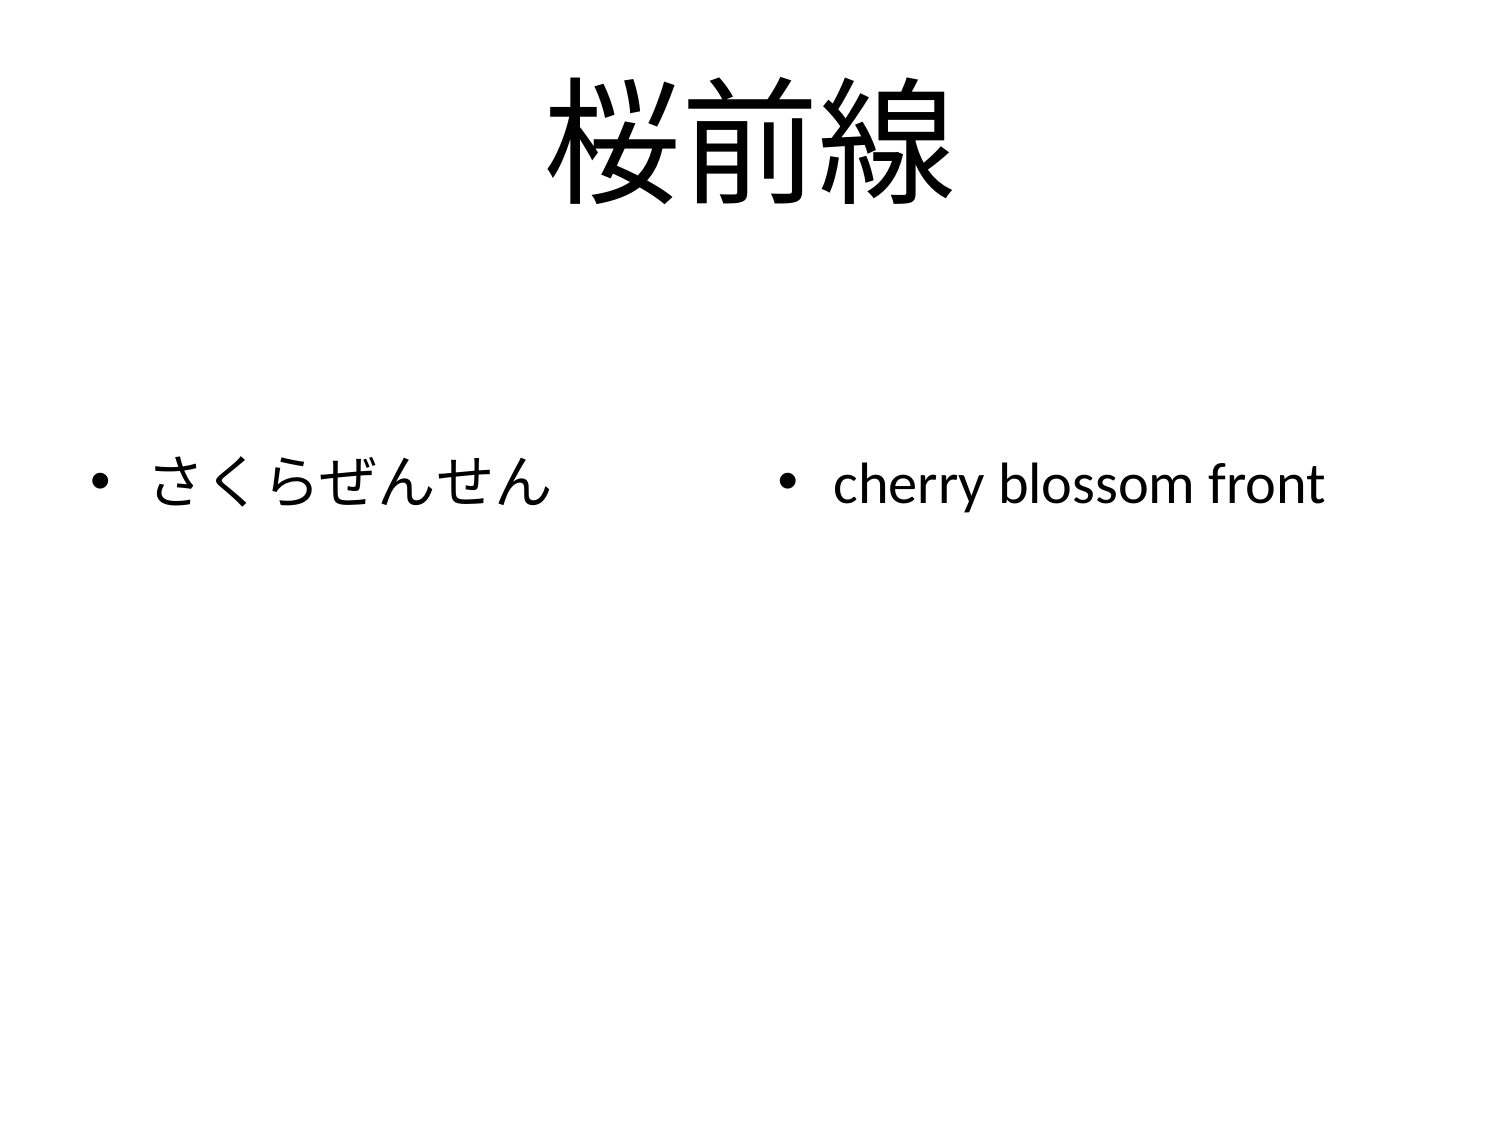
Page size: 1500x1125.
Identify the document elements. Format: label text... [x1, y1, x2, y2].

list さくらぜんせん [74, 437, 738, 1006]
list cherry blossom front [762, 437, 1426, 1006]
title 桜前線 [74, 44, 1426, 233]
